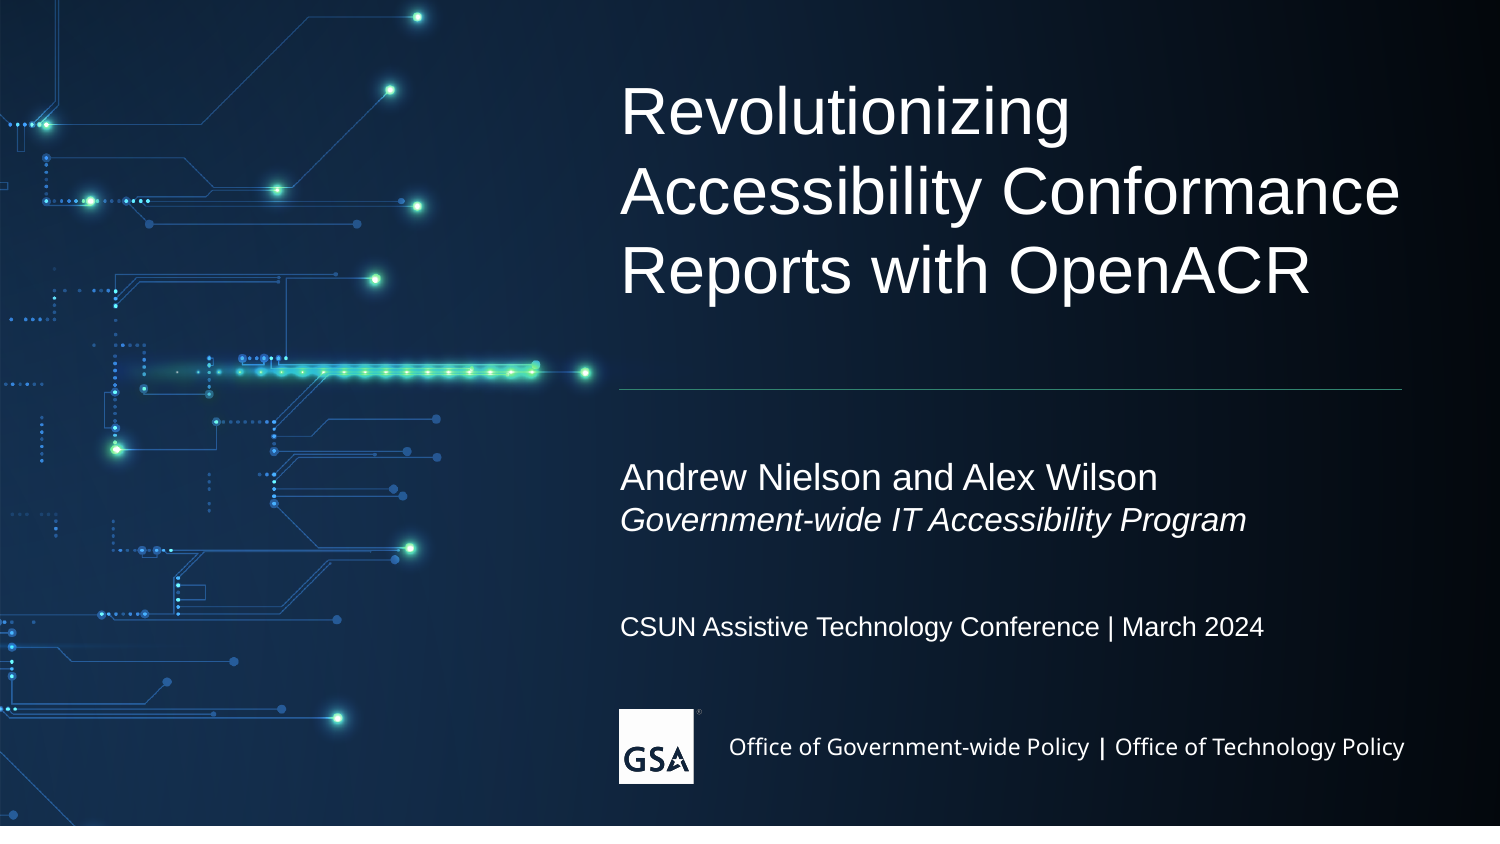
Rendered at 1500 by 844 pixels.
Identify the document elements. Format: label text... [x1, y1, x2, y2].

picture [0, 0, 1500, 826]
title Andrew Nielson and Alex Wilson Government-wide IT Accessibility Program [619, 386, 1437, 560]
list Revolutionizing Accessibility Conformance Reports with OpenACR [619, 67, 1437, 349]
list Office of Government-wide Policy | Office of Technology Policy [703, 708, 1405, 783]
subtitle CSUN Assistive Technology Conference | March 2024 [619, 560, 1437, 691]
